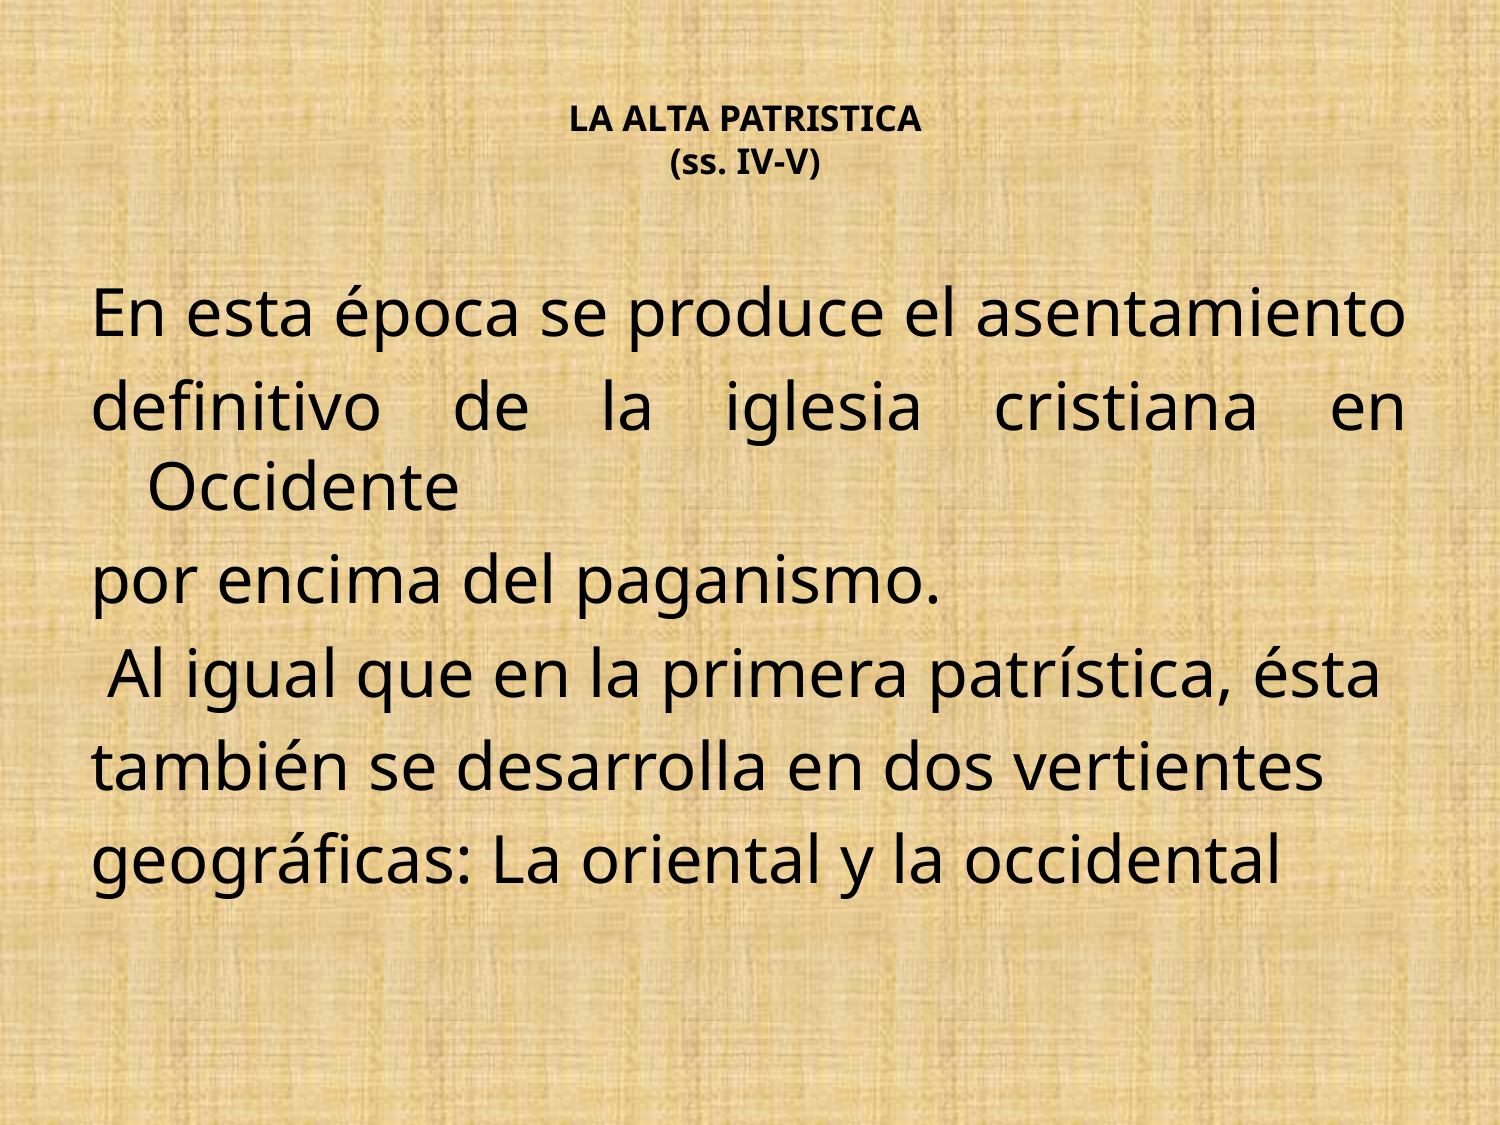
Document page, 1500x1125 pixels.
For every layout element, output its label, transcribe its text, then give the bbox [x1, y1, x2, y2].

title LA ALTA PATRISTICA (ss. IV-V) [75, 45, 1425, 233]
picture [0, 0, 1500, 1125]
list En esta época se produce el asentamiento definitivo de la iglesia cristiana en Occidente por encima del paganismo. Al igual que en la primera patrística, ésta también se desarrolla en dos vertientes geográficas: La oriental y la occidental [75, 262, 1425, 1005]
